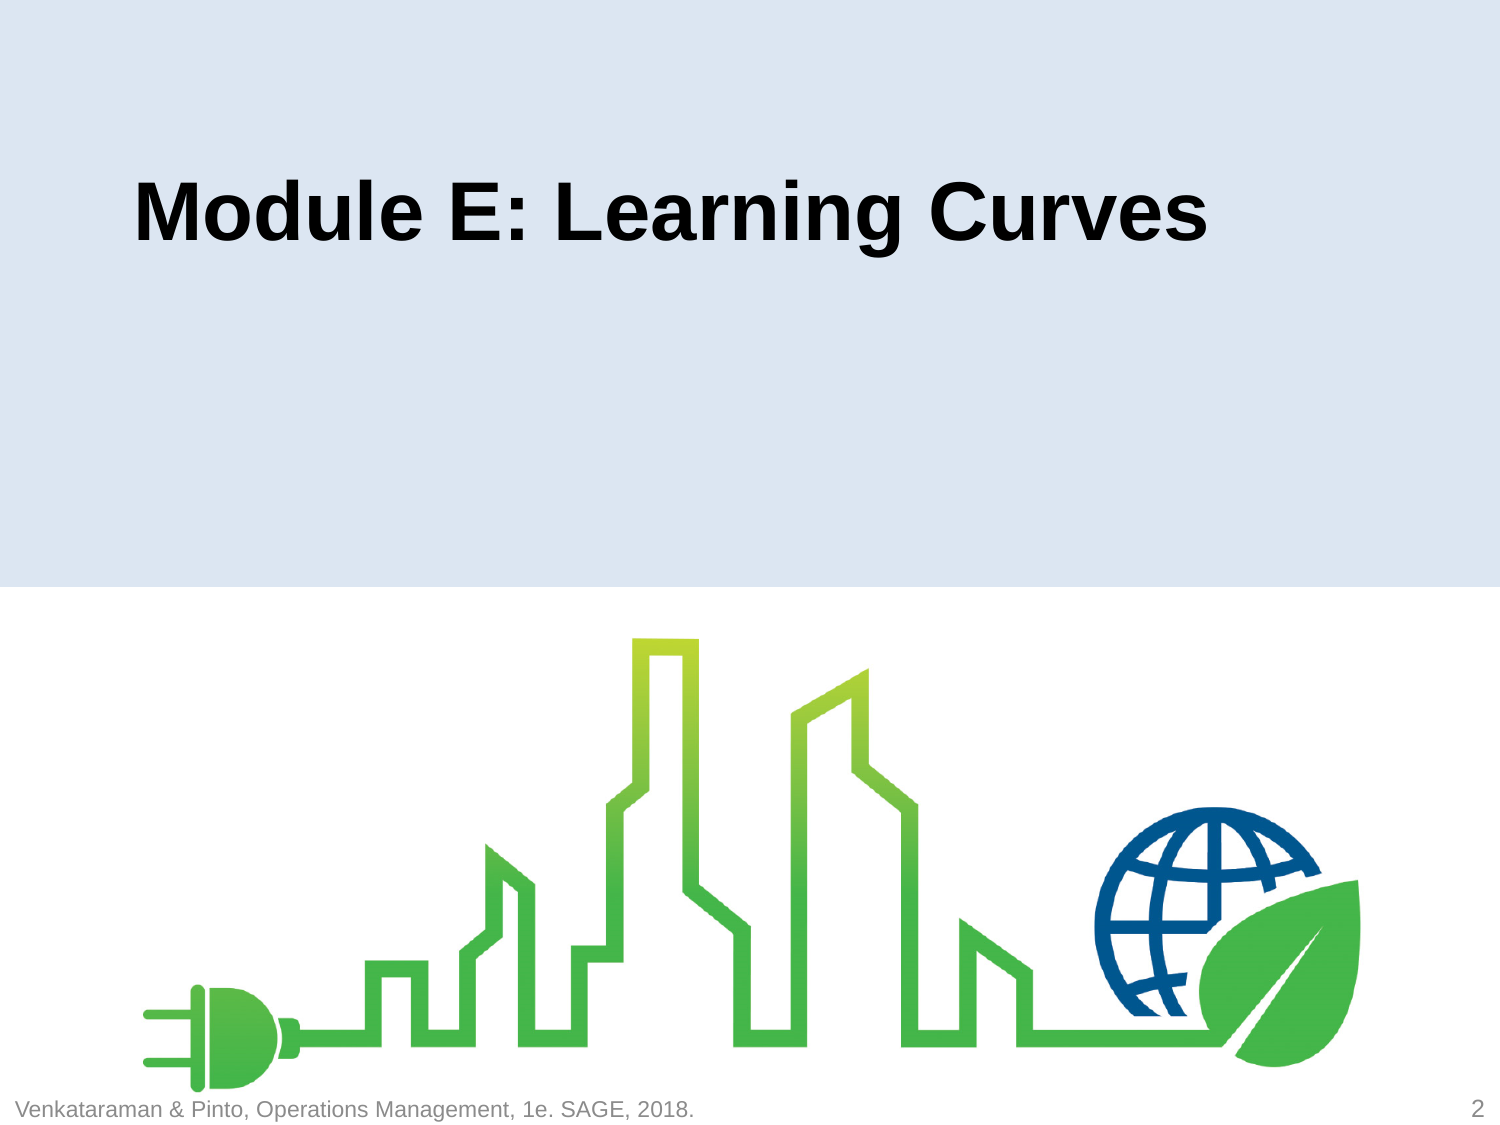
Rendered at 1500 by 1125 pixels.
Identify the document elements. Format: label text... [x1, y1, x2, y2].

footer Venkataraman & Pinto, Operations Management, 1e. SAGE, 2018. [0, 1087, 1195, 1125]
slide_number 2 [1437, 1087, 1500, 1125]
picture [0, 587, 1500, 1125]
title Module E: Learning Curves [118, 149, 1394, 374]
